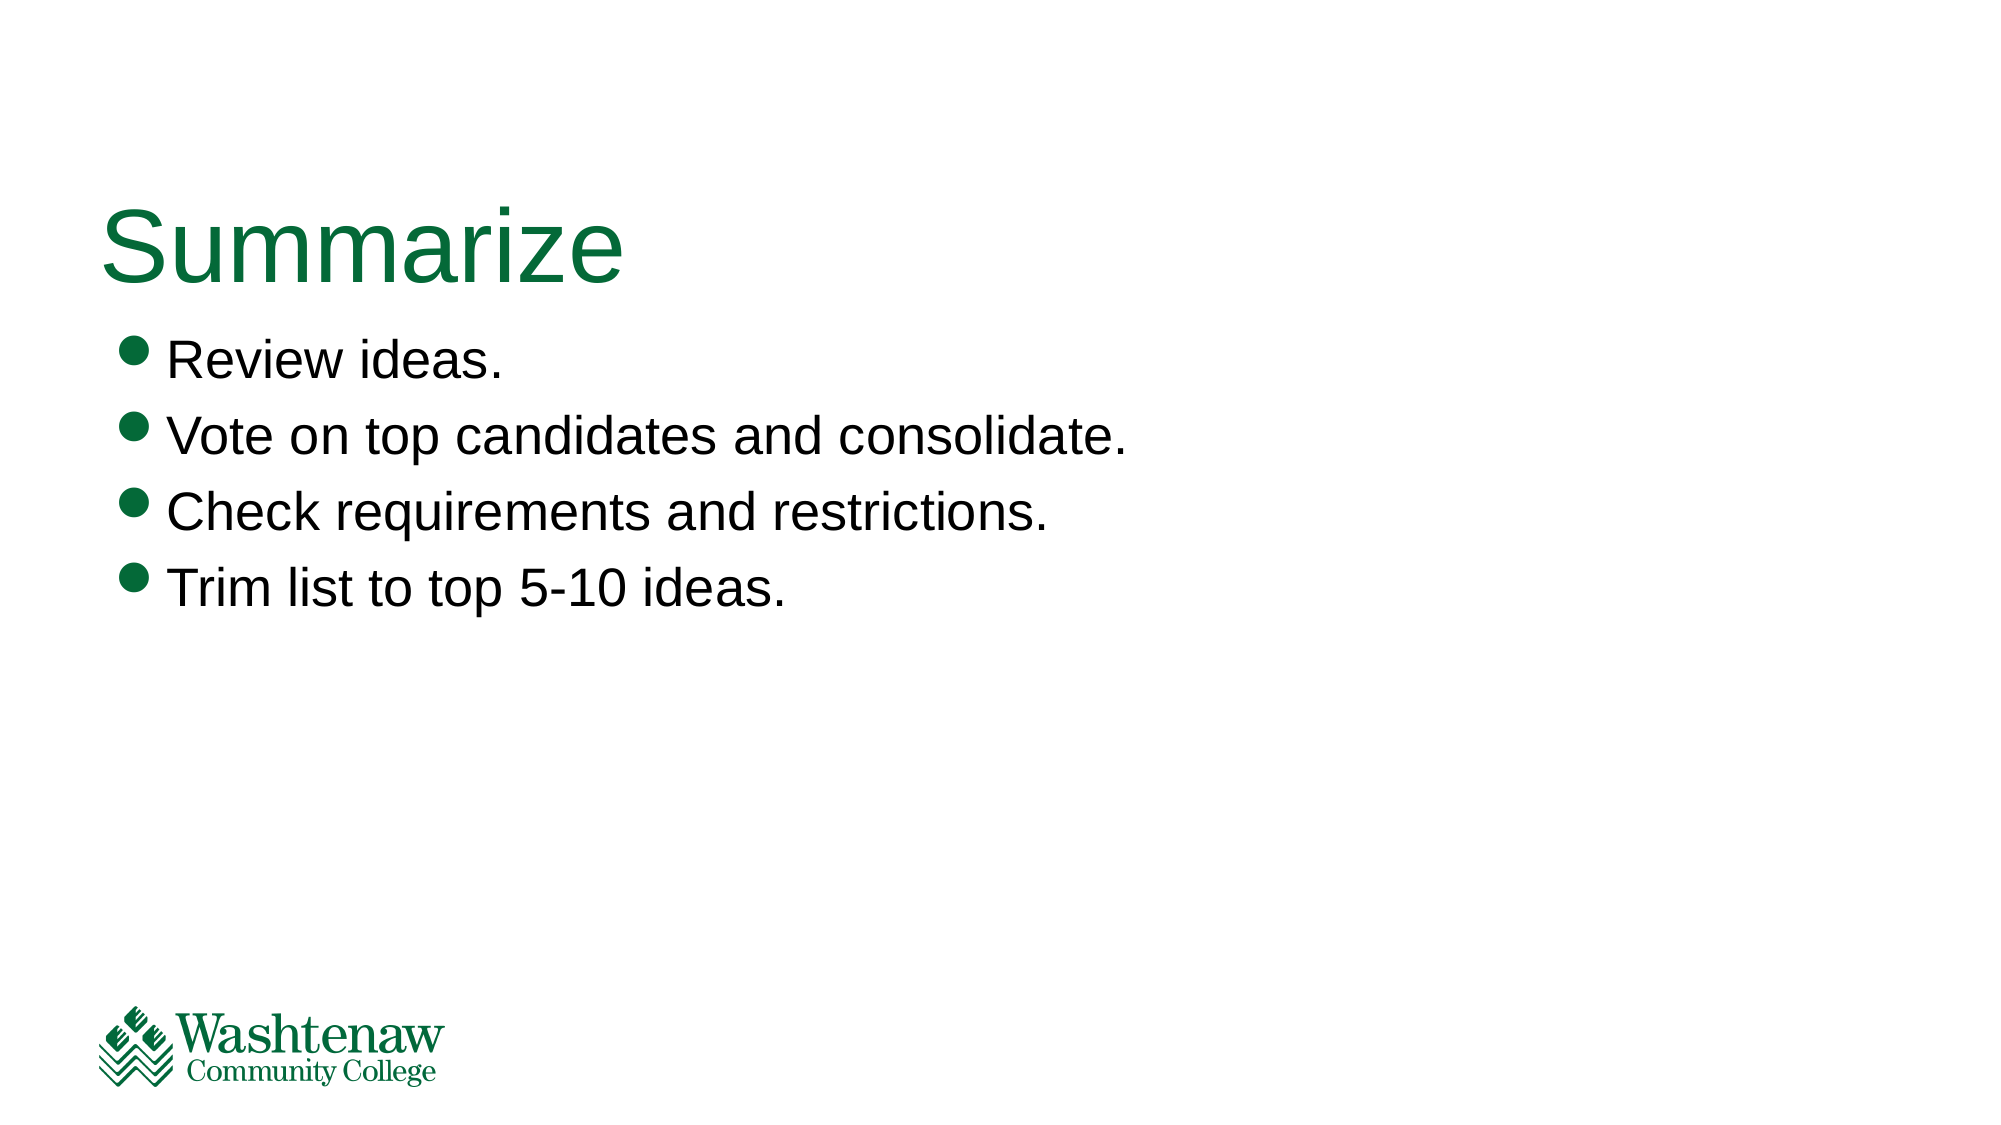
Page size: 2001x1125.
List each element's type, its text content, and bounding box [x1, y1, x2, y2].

title Summarize [99, 115, 1900, 303]
list Review ideas. Vote on top candidates and consolidate. Check requirements and restrictions. Trim list to top 5-10 ideas. [99, 317, 1900, 1038]
picture [99, 1038, 445, 1087]
